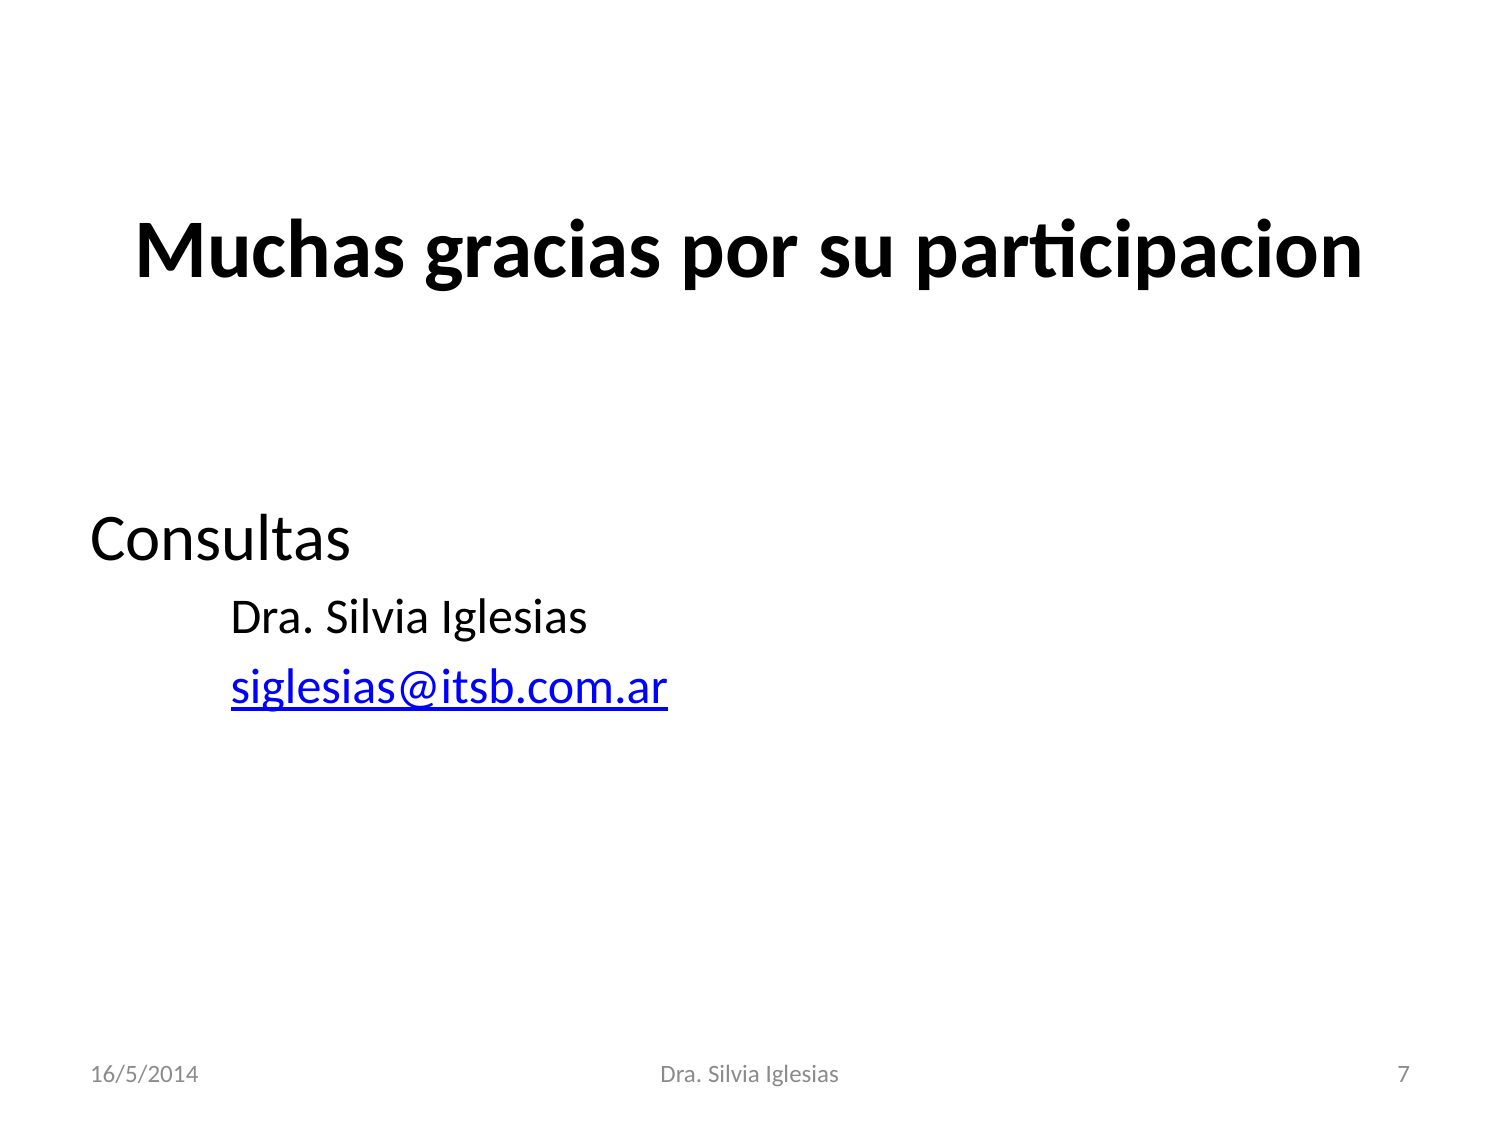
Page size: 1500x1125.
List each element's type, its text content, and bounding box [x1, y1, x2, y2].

list Muchas gracias por su participacion Consultas Dra. Silvia Iglesias siglesias@itsb.com.ar [75, 90, 1425, 1005]
slide_number 7 [1074, 1042, 1425, 1103]
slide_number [75, 1042, 425, 1103]
footer Dra. Silvia Iglesias [512, 1042, 988, 1103]
